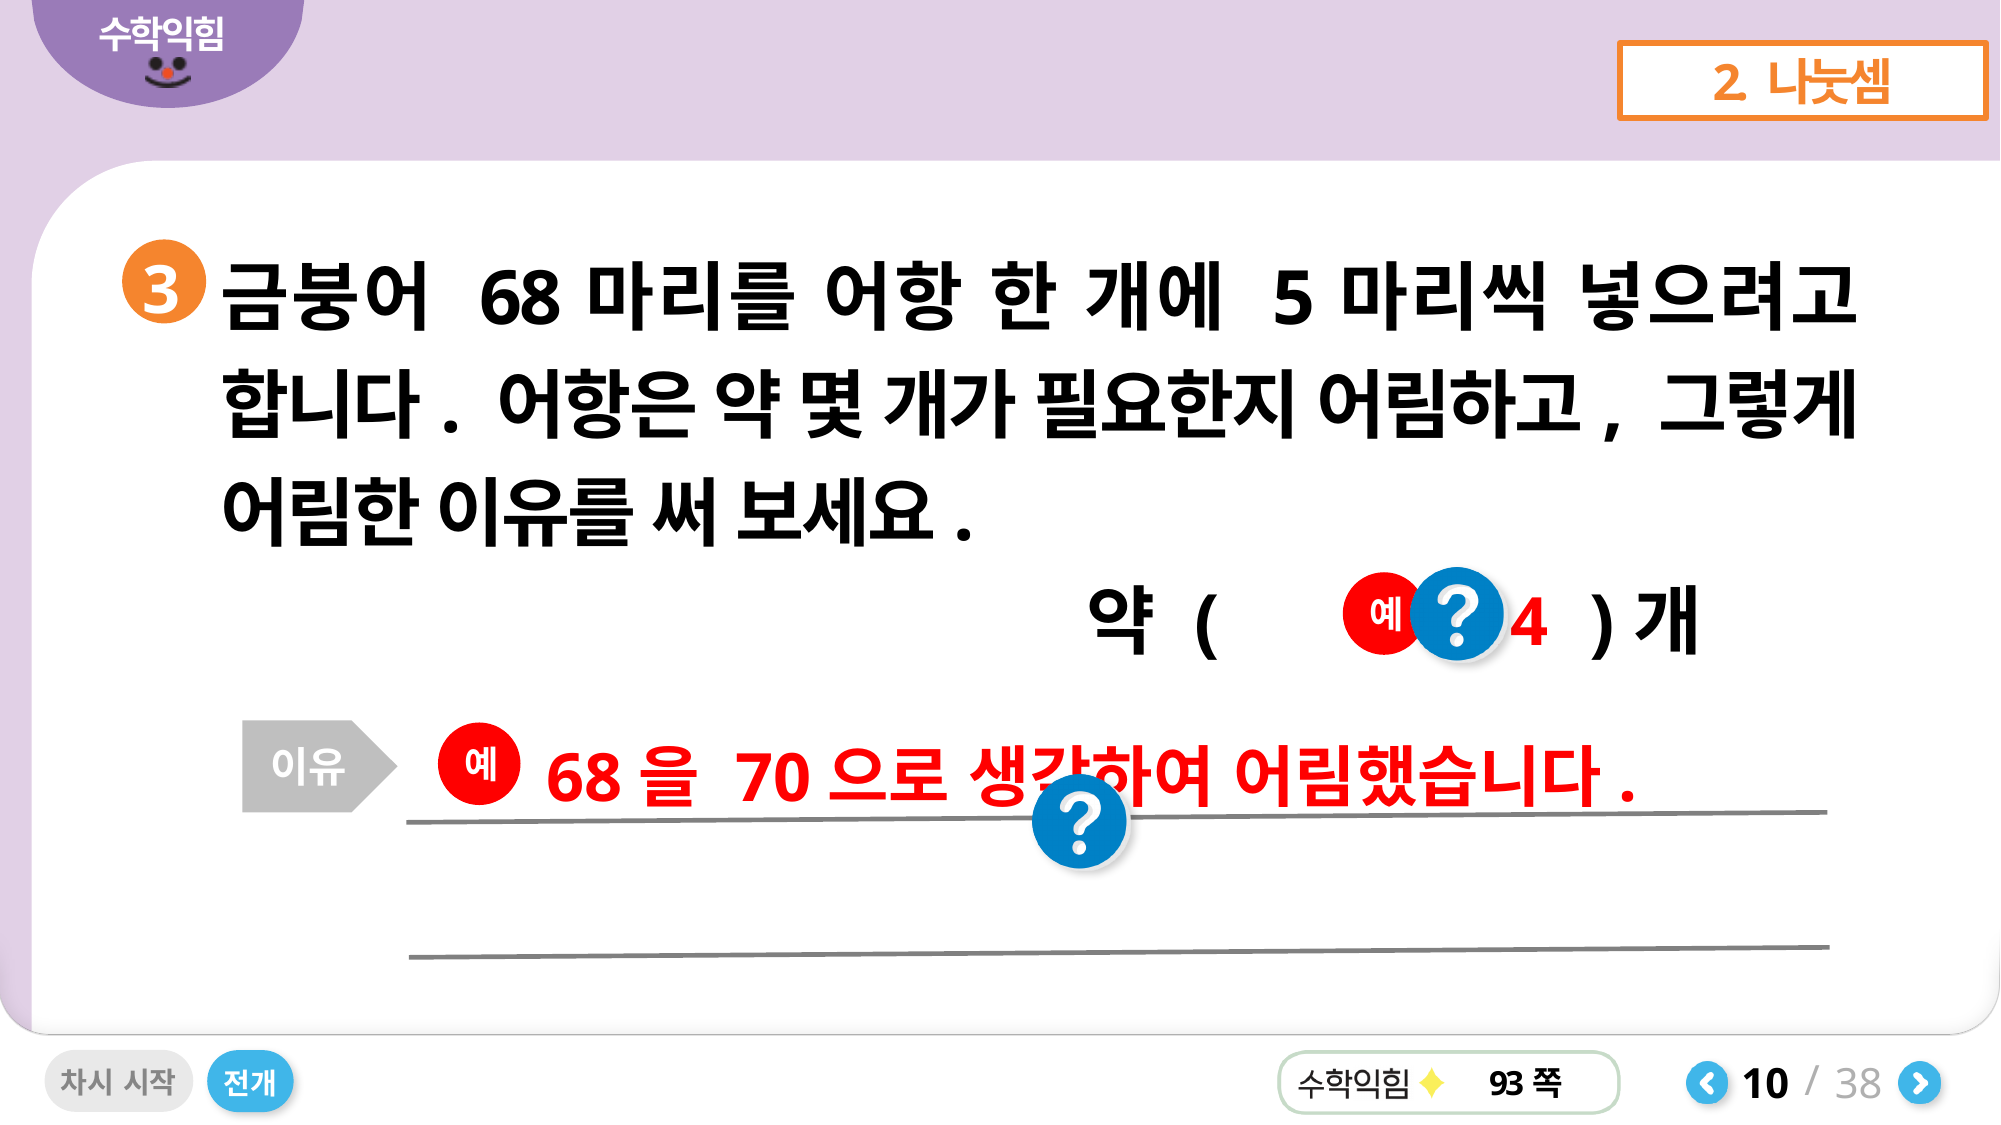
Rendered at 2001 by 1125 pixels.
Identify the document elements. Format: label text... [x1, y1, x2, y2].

picture [0, 929, 2000, 1125]
text_box 예 [1342, 572, 1404, 655]
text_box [408, 947, 1830, 958]
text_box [406, 812, 1027, 823]
text_box 68을 70으로 생각하여 어림했습니다. [546, 721, 1830, 813]
text_box 3 [122, 239, 207, 324]
text_box 이유 [240, 718, 400, 815]
text_box 금붕어 68마리를 어항 한 개에 5마리씩 넣으려고 합니다. 어항은 약 몇 개가 필요한지 어림하고, 그렇게 어림한 이유를 써 보세요. [220, 231, 1857, 382]
text_box 예 [437, 722, 521, 806]
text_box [1276, 1049, 1621, 1116]
picture [145, 57, 191, 88]
text_box 2. 나눗셈 [1619, 43, 1987, 118]
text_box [1135, 812, 1828, 823]
picture [1409, 566, 1509, 664]
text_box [1685, 1061, 1941, 1104]
text_box 약 ( )개 [1511, 566, 1899, 671]
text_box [38, 1048, 297, 1114]
text_box 14 [1504, 564, 1595, 657]
picture [1032, 774, 1131, 871]
text_box 약 ( )개 [1071, 566, 1408, 671]
